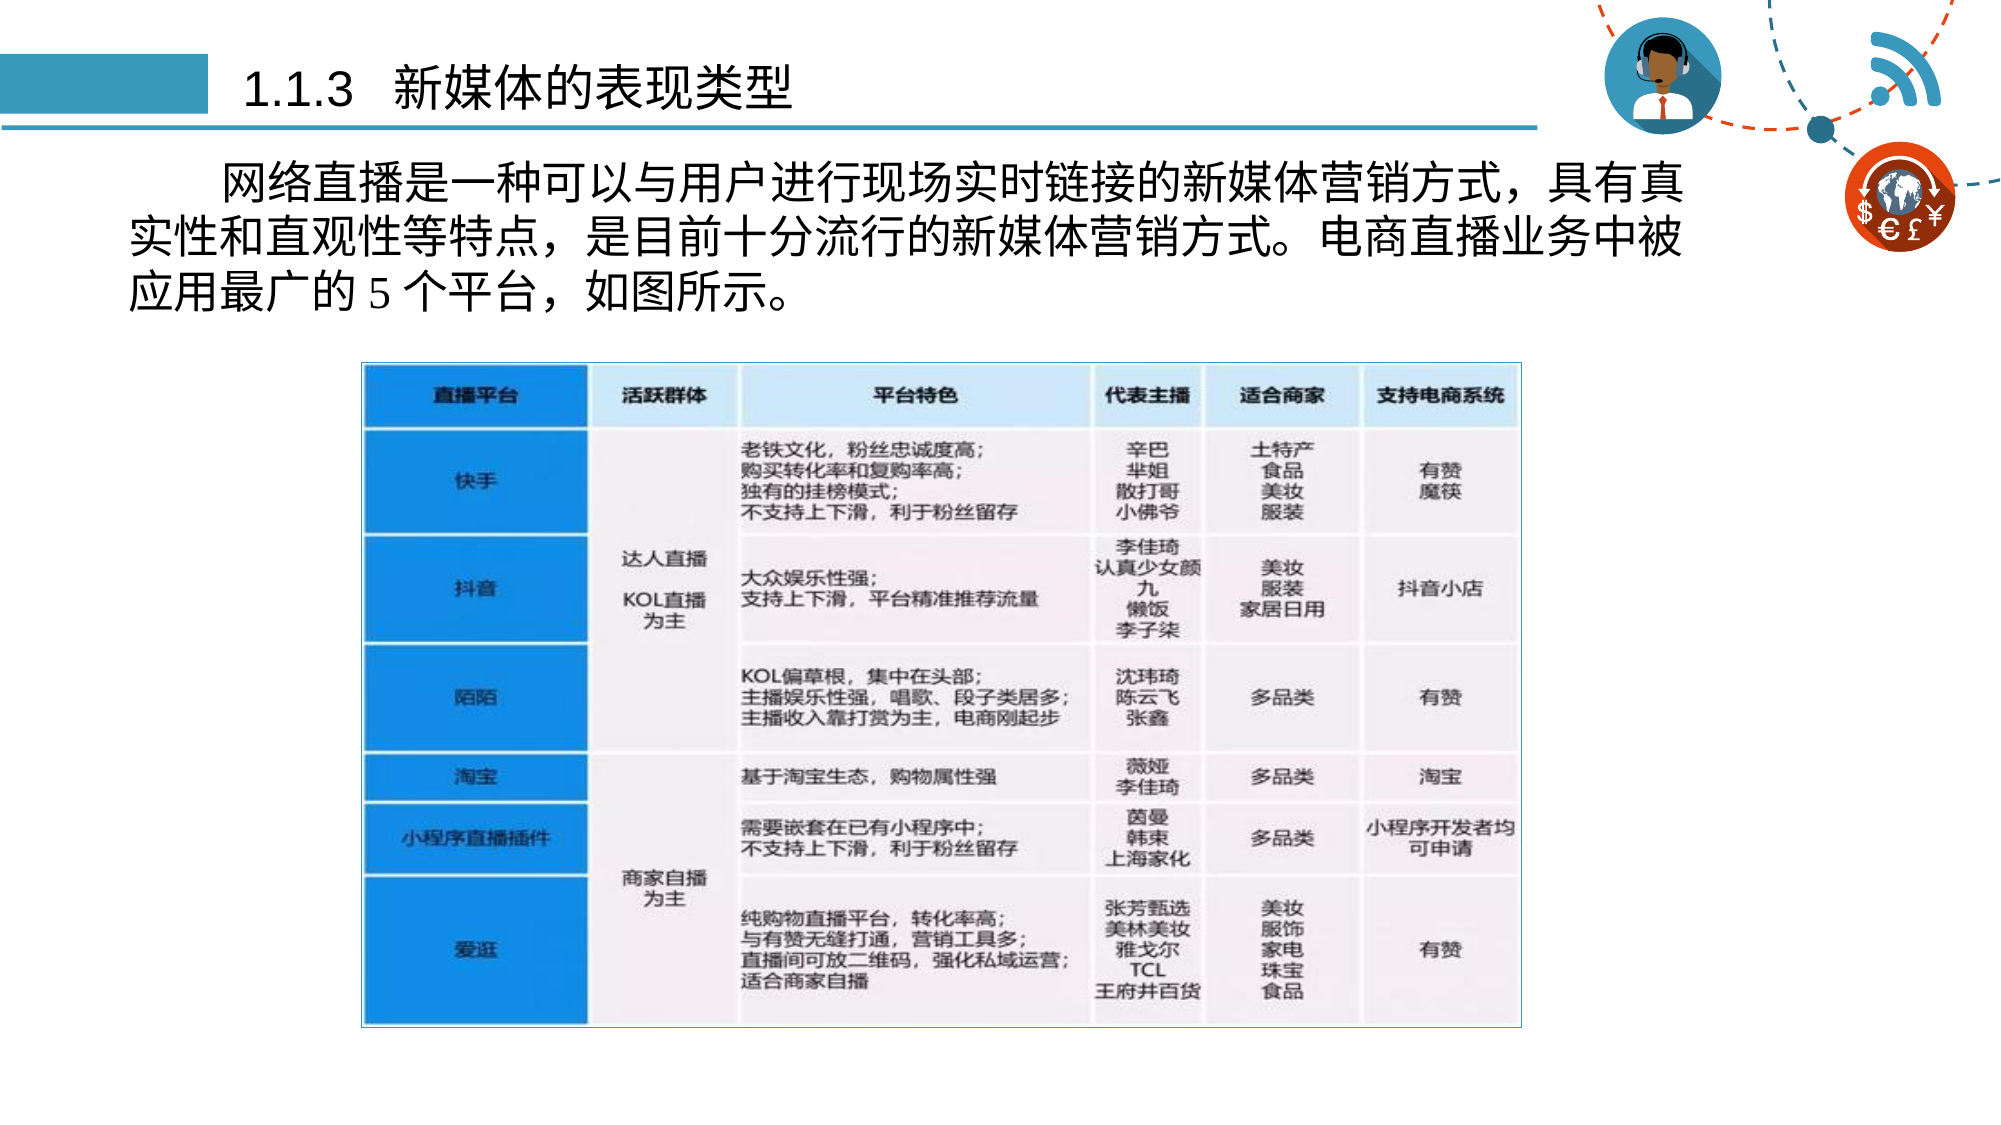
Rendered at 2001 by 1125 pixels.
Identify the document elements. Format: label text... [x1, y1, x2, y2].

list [361, 362, 1522, 1028]
title 1.1.3 新媒体的表现类型 [222, 55, 1863, 127]
text_box 网络直播是一种可以与用户进行现场实时链接的新媒体营销方式，具有真实性和直观性等特点，是目前十分流行的新媒体营销方式。电商直播业务中被应用最广的5个平台，如图所示。 [113, 145, 1724, 326]
